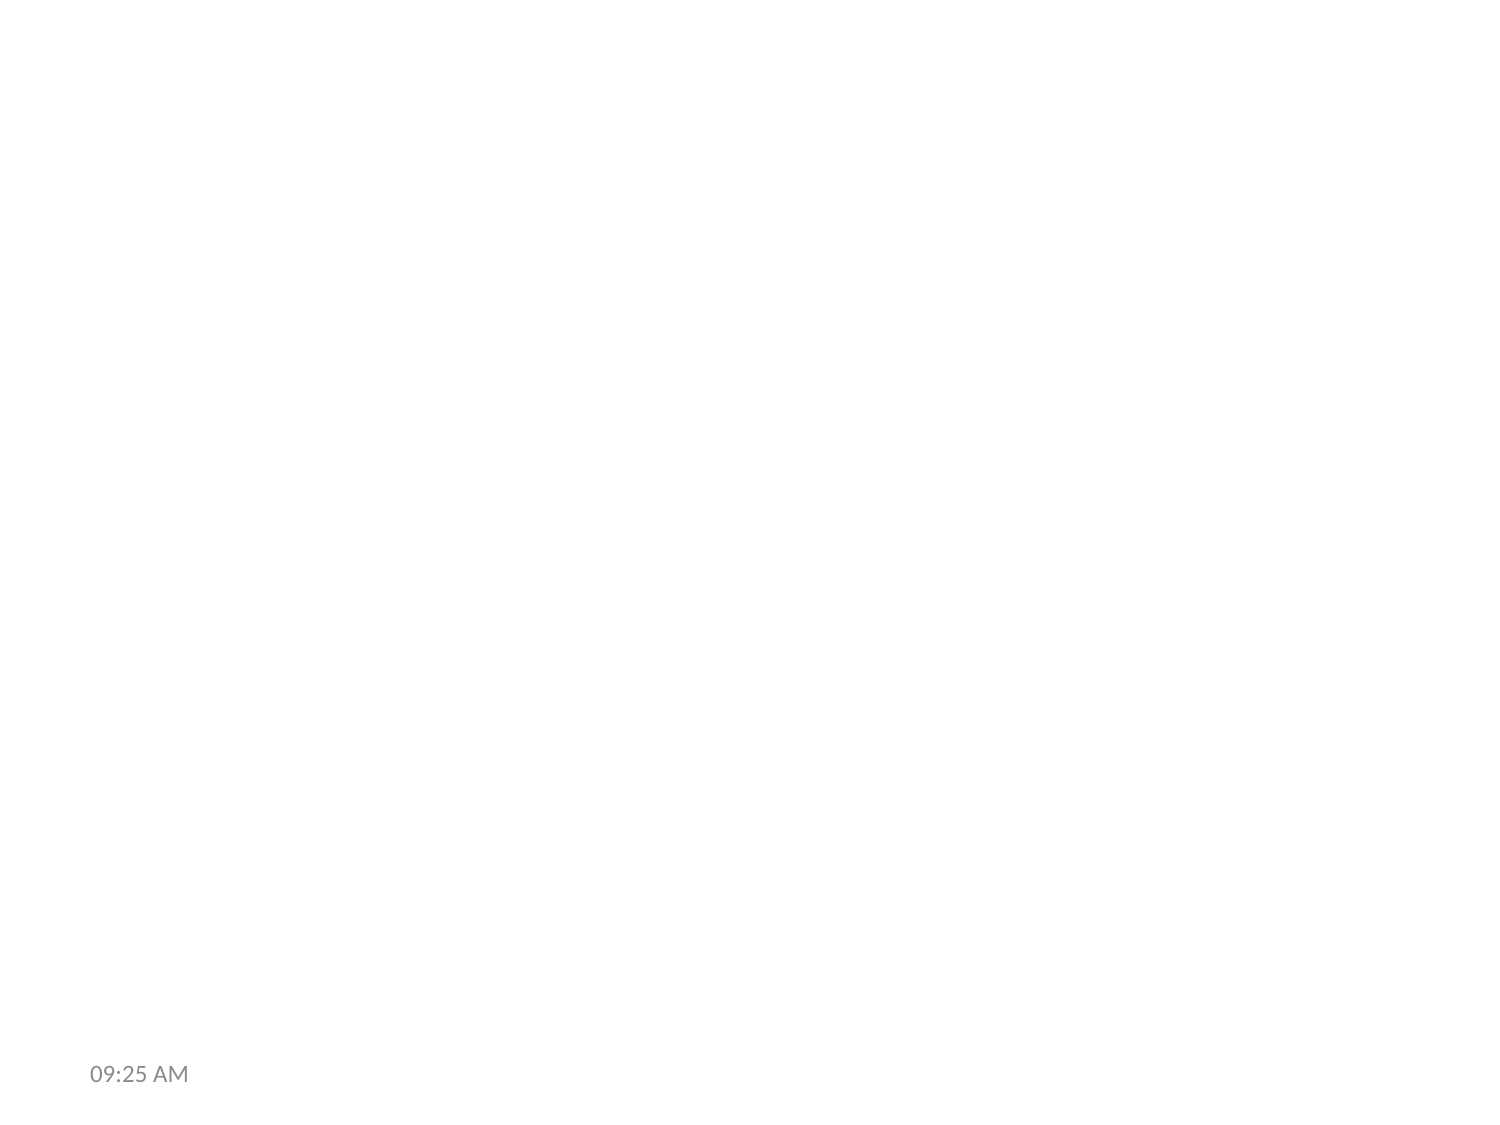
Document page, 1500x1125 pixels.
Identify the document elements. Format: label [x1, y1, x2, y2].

slide_number [75, 1042, 425, 1103]
